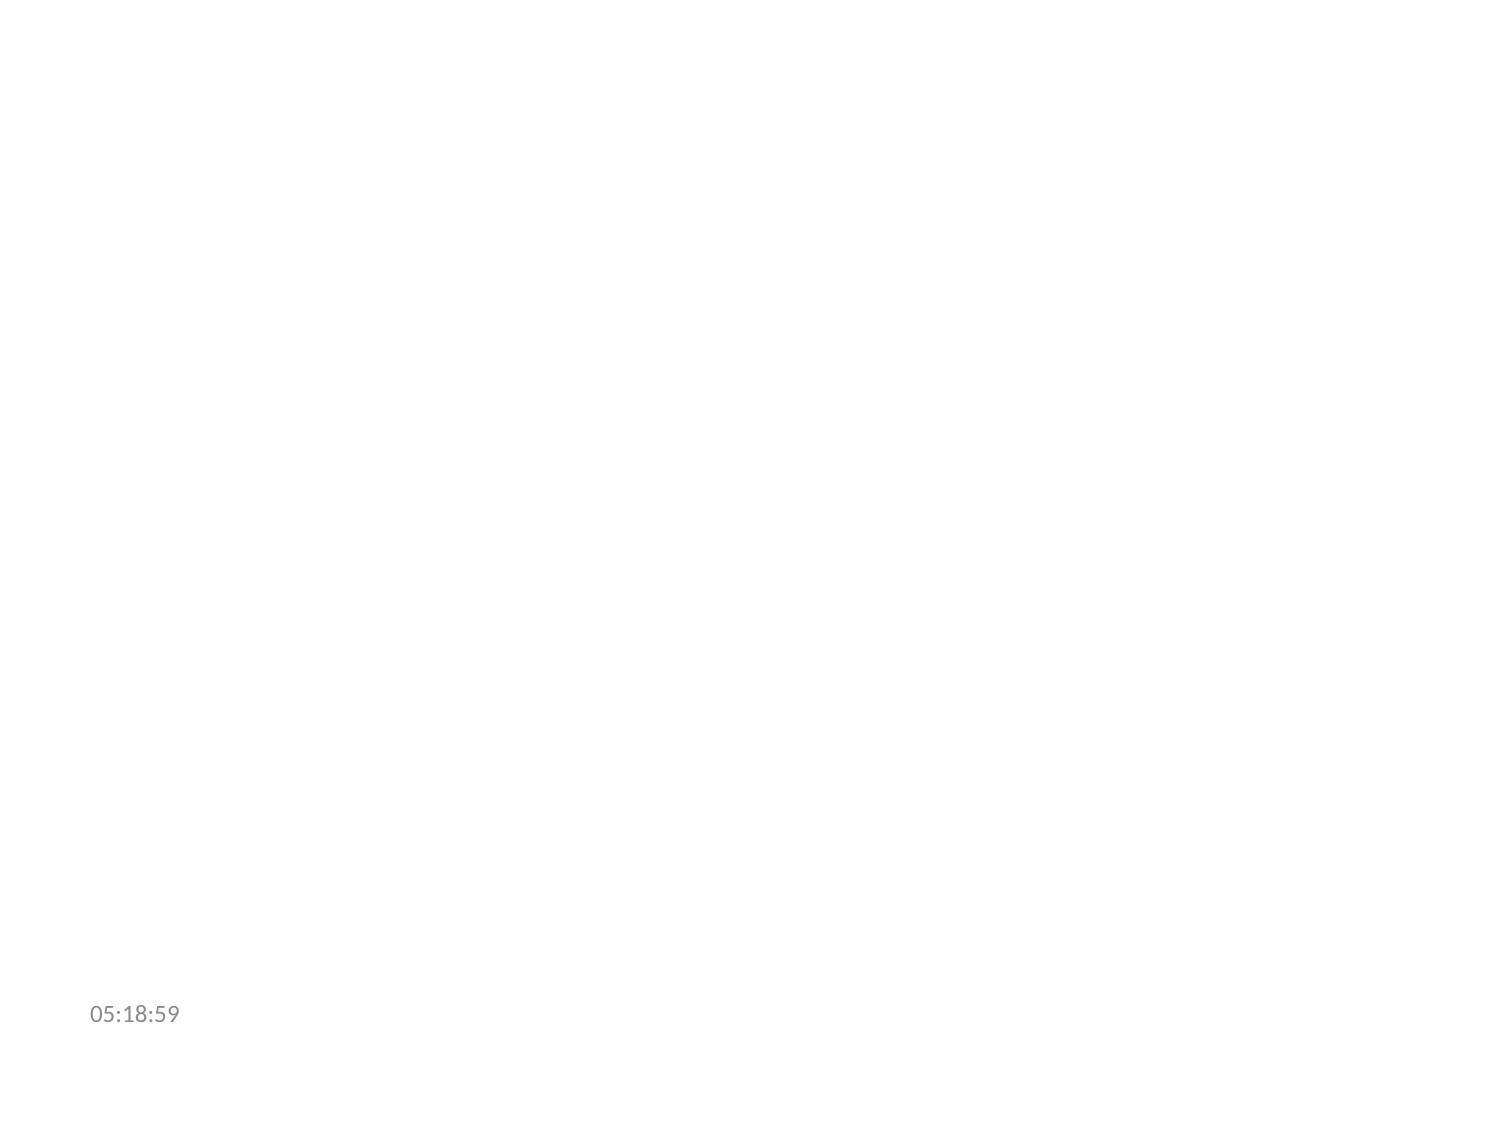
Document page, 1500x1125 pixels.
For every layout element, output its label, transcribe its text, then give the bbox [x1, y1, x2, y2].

text_box 15:35:09 [75, 982, 425, 1043]
